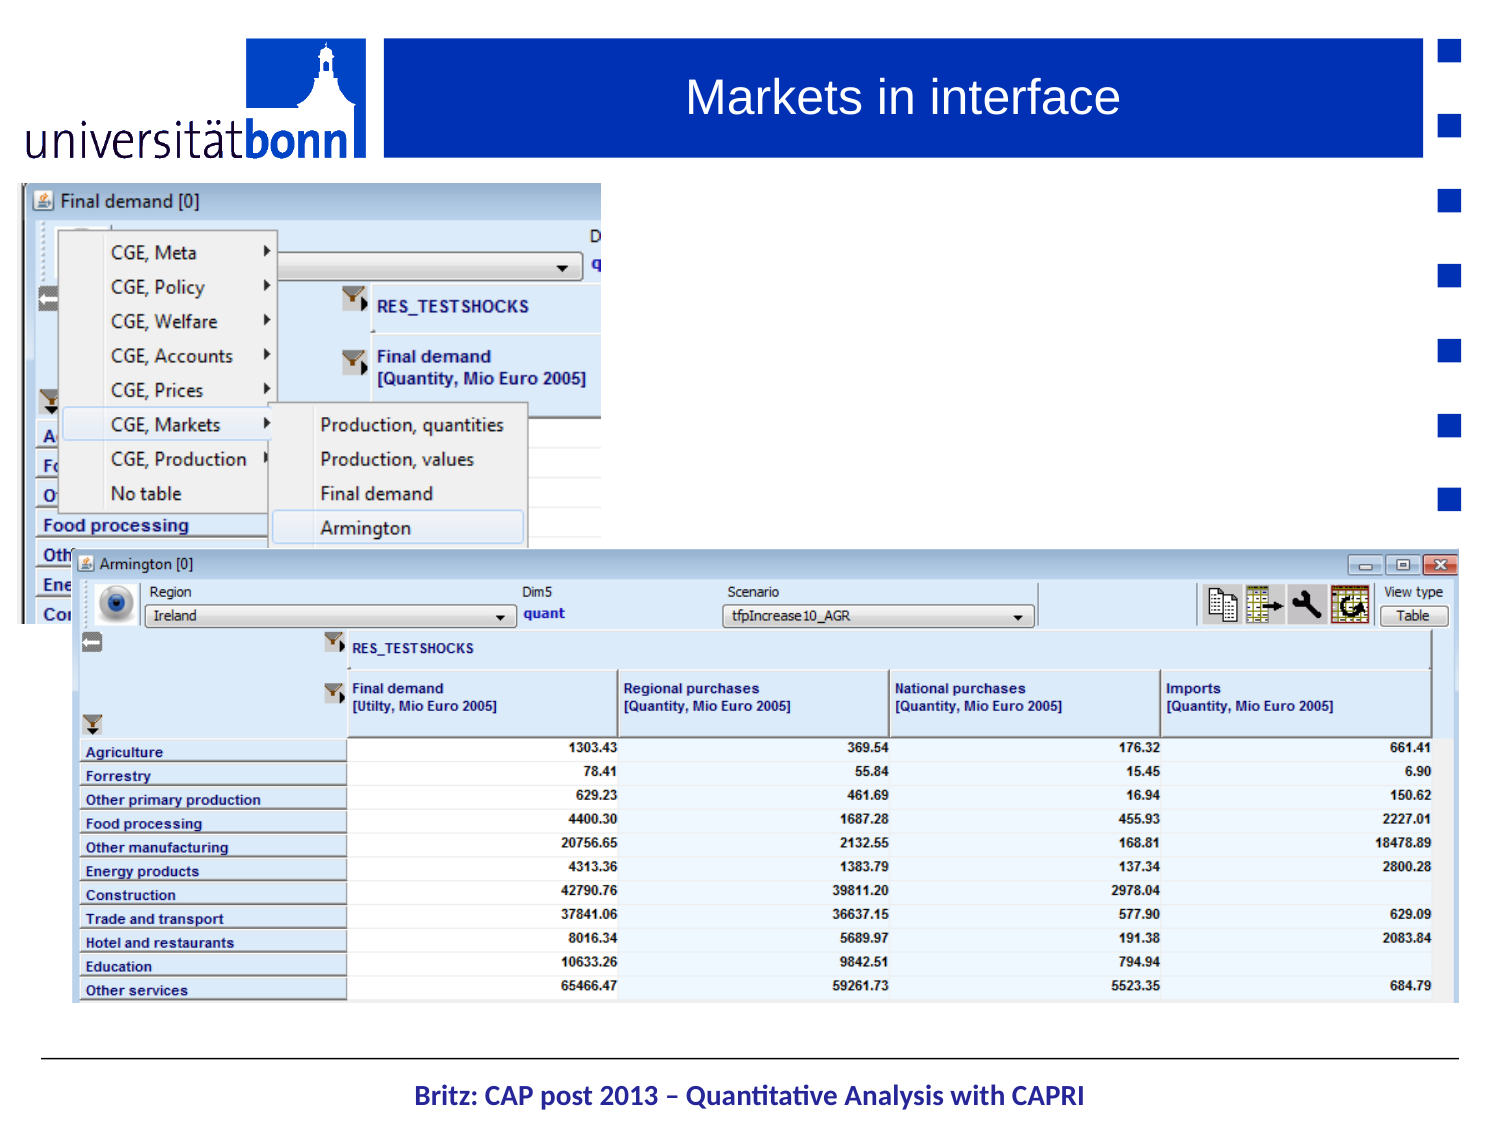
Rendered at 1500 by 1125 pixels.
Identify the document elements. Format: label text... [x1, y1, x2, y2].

title Markets in interface [383, 38, 1424, 158]
picture [17, 182, 1459, 1003]
footer Britz: CAP post 2013 – Quantitative Analysis with CAPRI [40, 1070, 1460, 1107]
picture [24, 36, 368, 160]
